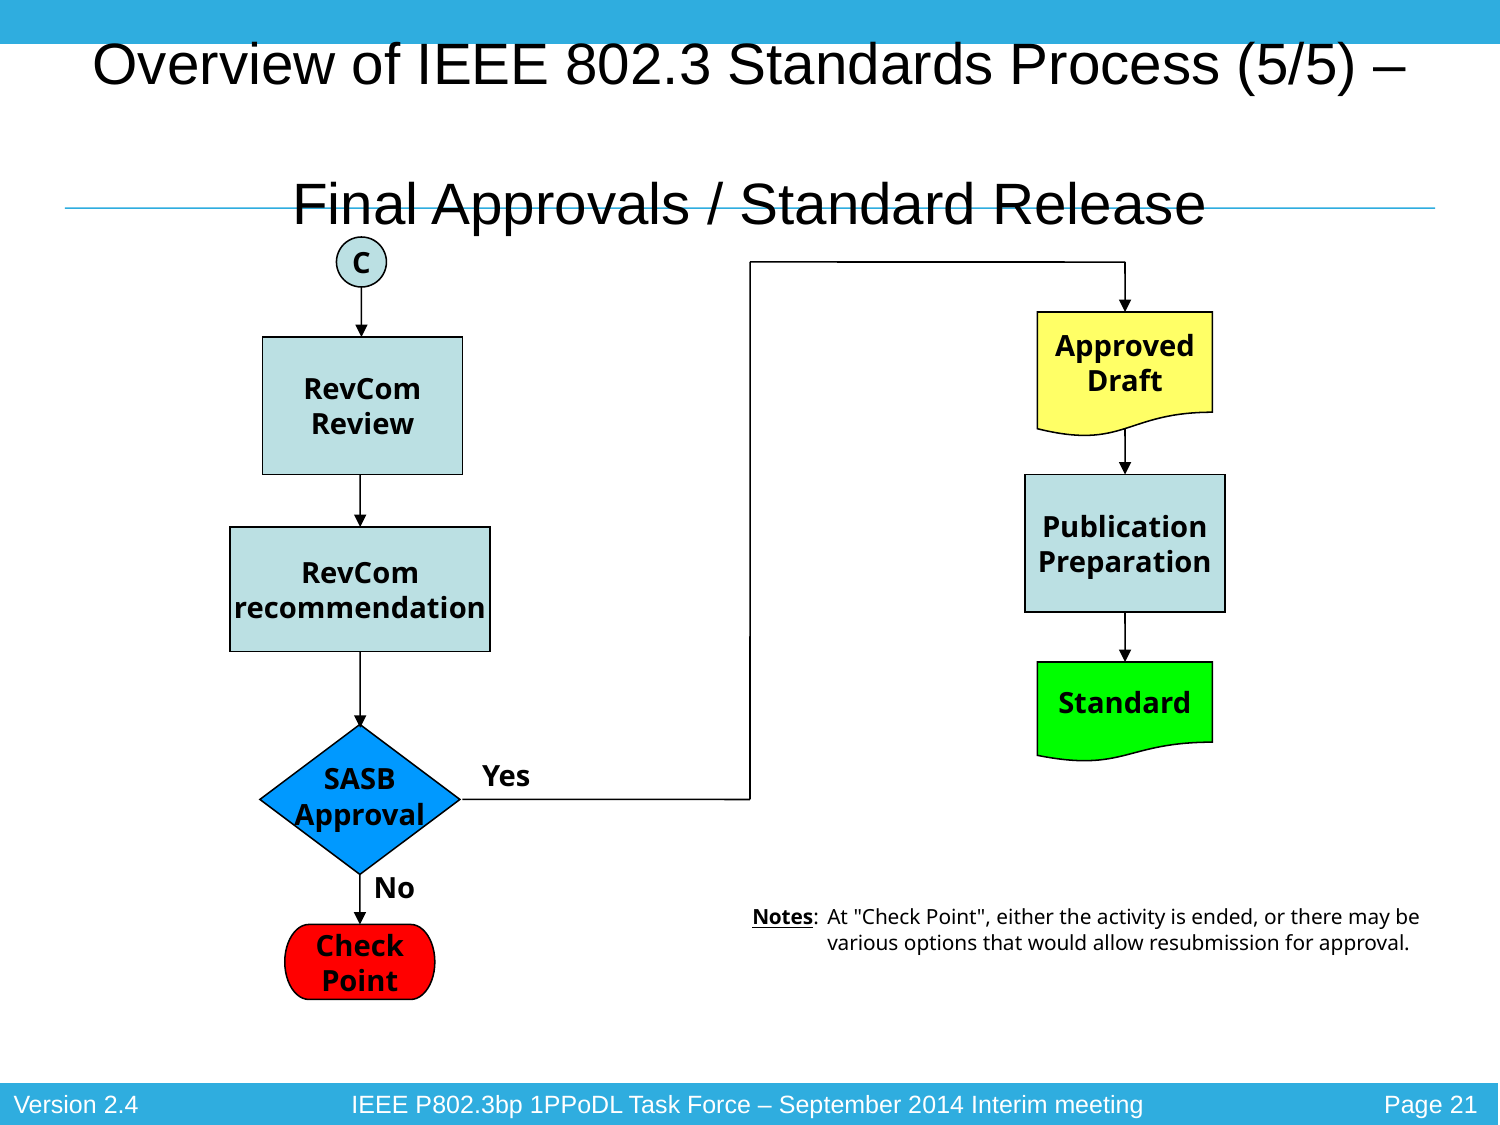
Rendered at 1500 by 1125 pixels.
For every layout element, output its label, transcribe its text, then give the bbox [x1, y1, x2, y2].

title Overview of IEEE 802.3 Standards Process (5/5) – Final Approvals / Standard Release [74, 66, 1426, 197]
text_box RevCom Review [262, 336, 463, 475]
text_box Publication Preparation [1025, 474, 1226, 612]
text_box C [336, 236, 387, 287]
text_box Standard [1037, 662, 1213, 761]
text_box [1118, 429, 1132, 474]
text_box [1118, 261, 1132, 312]
text_box Notes: At "Check Point", either the activity is ended, or there may be various options that would allow resubmission for approval. [737, 896, 1450, 962]
text_box Approved Draft [1037, 311, 1213, 436]
text_box [353, 475, 367, 527]
text_box [353, 652, 367, 728]
text_box [1118, 611, 1132, 662]
text_box [353, 912, 367, 924]
text_box No [358, 861, 430, 912]
text_box [355, 286, 368, 337]
text_box RevCom recommendation [230, 527, 491, 652]
text_box Check Point [284, 924, 435, 1000]
text_box Yes [467, 749, 546, 800]
text_box SASB Approval [259, 725, 460, 874]
